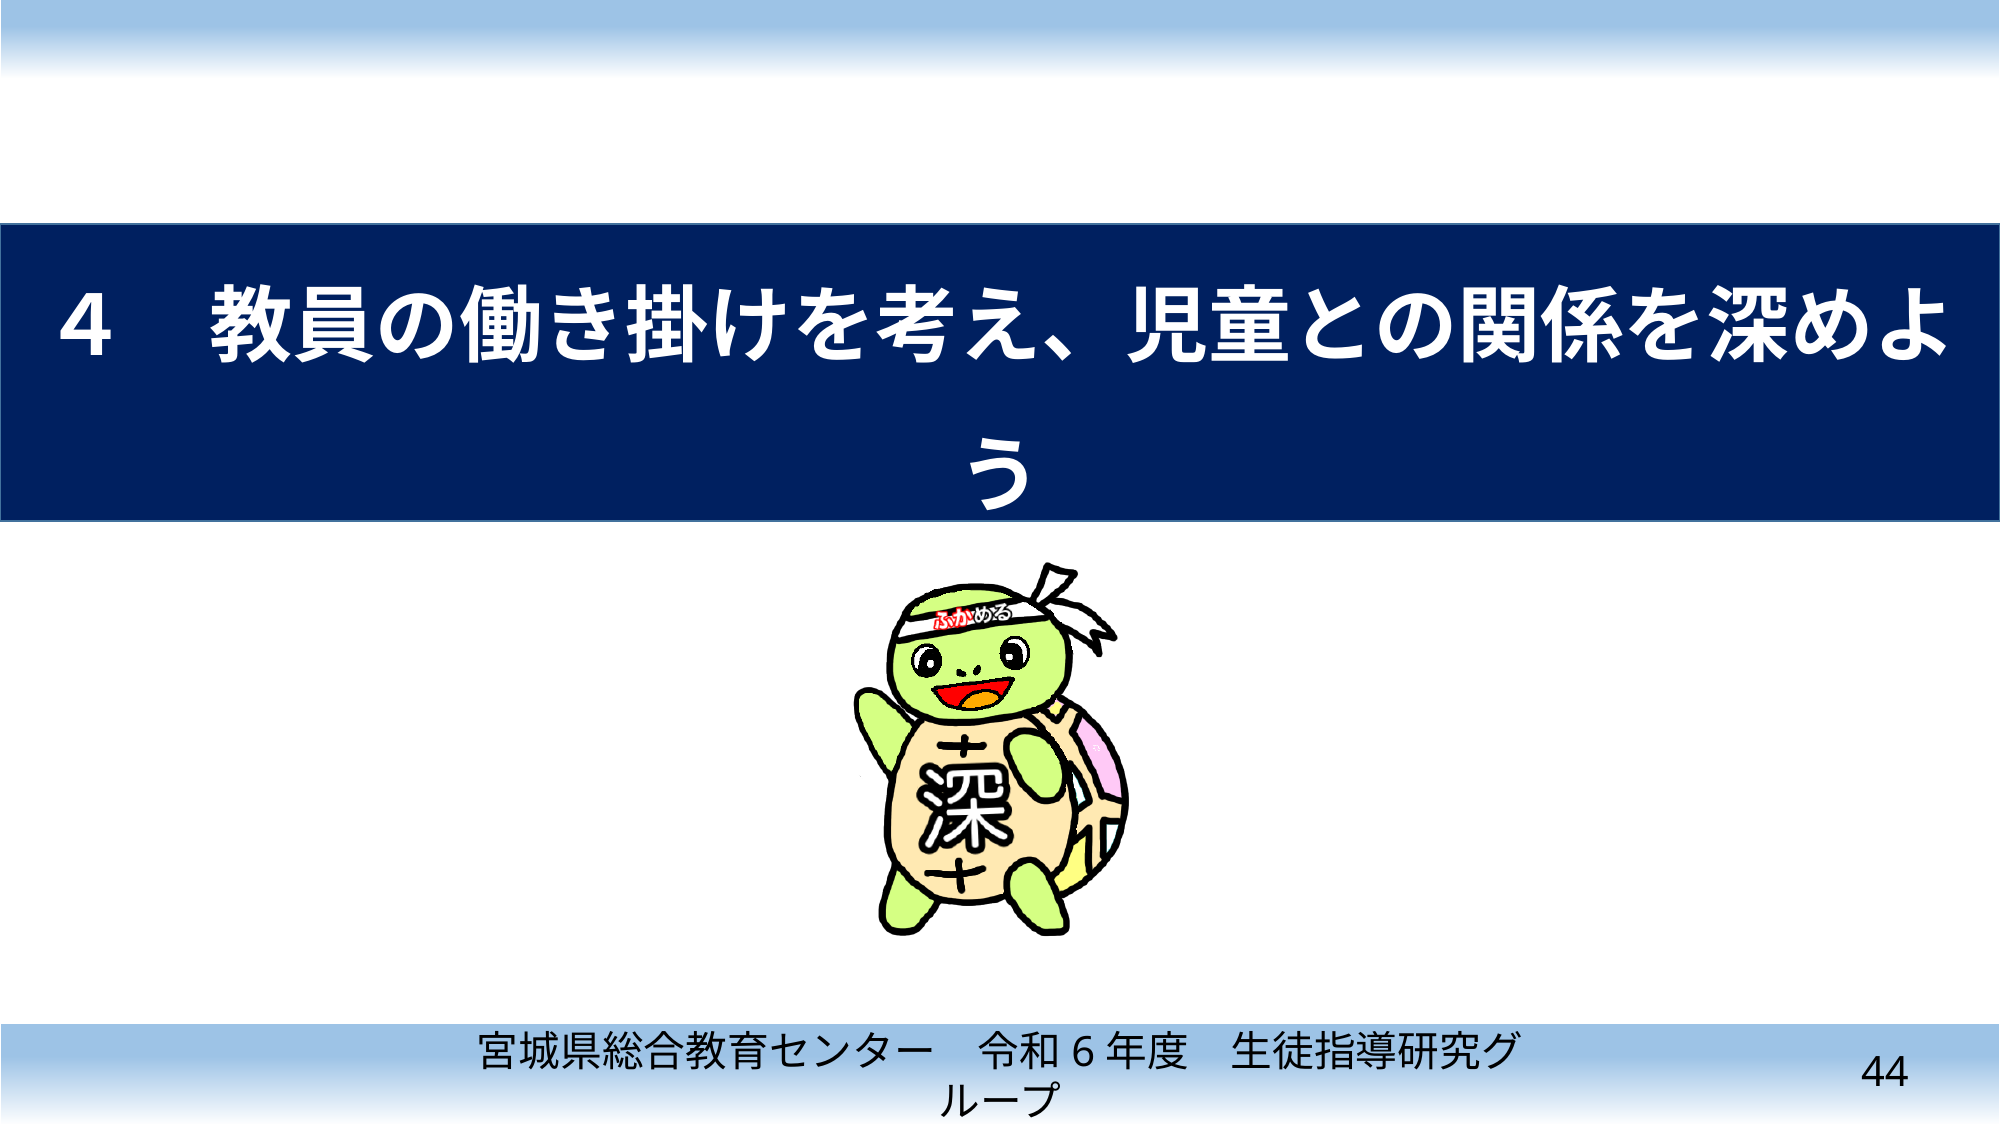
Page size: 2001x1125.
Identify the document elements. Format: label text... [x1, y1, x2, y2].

slide_number 43 [1811, 1043, 1925, 1104]
text_box ４ 教員の働き掛けを考え、児童との関係を深めよう [0, 223, 2000, 522]
picture [798, 562, 1202, 965]
text_box 宮城県総合教育センター 令和6年度 生徒指導研究グループ [428, 1045, 1572, 1105]
